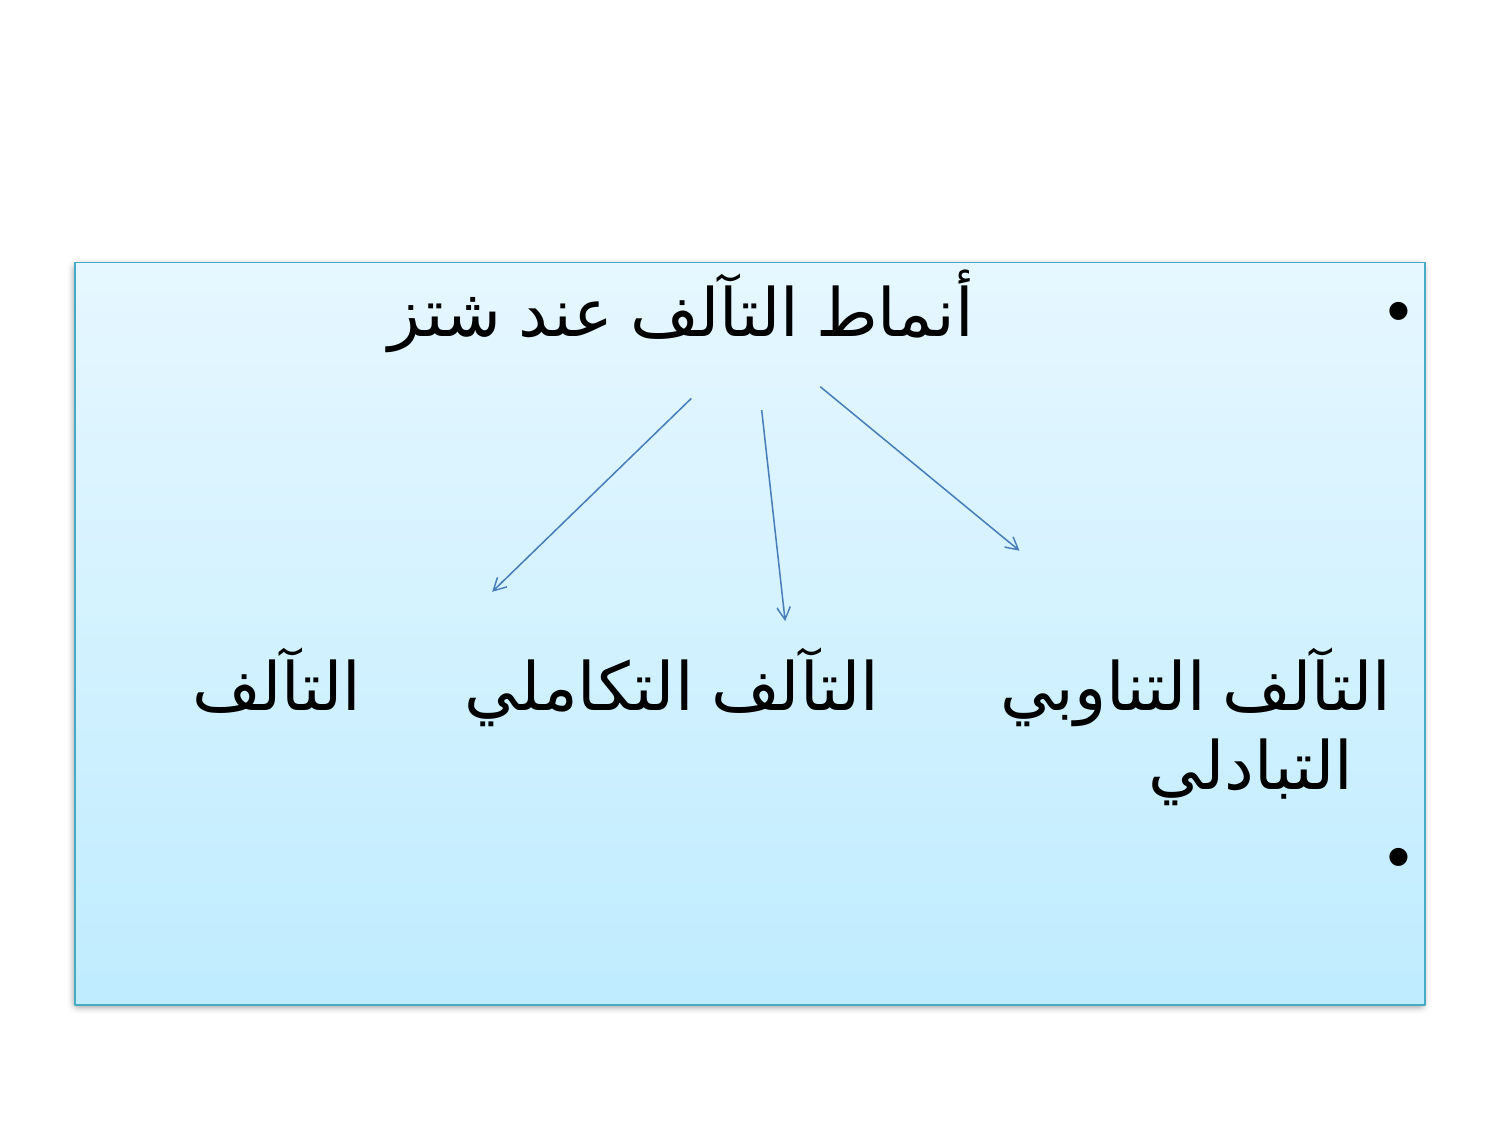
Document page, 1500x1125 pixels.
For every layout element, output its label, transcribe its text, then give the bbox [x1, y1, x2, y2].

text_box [491, 398, 692, 592]
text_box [696, 503, 880, 528]
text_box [820, 386, 1020, 551]
list أنماط التآلف عند شتز التآلف التناوبي التآلف التكاملي التآلف التبادلي [74, 262, 1426, 1006]
